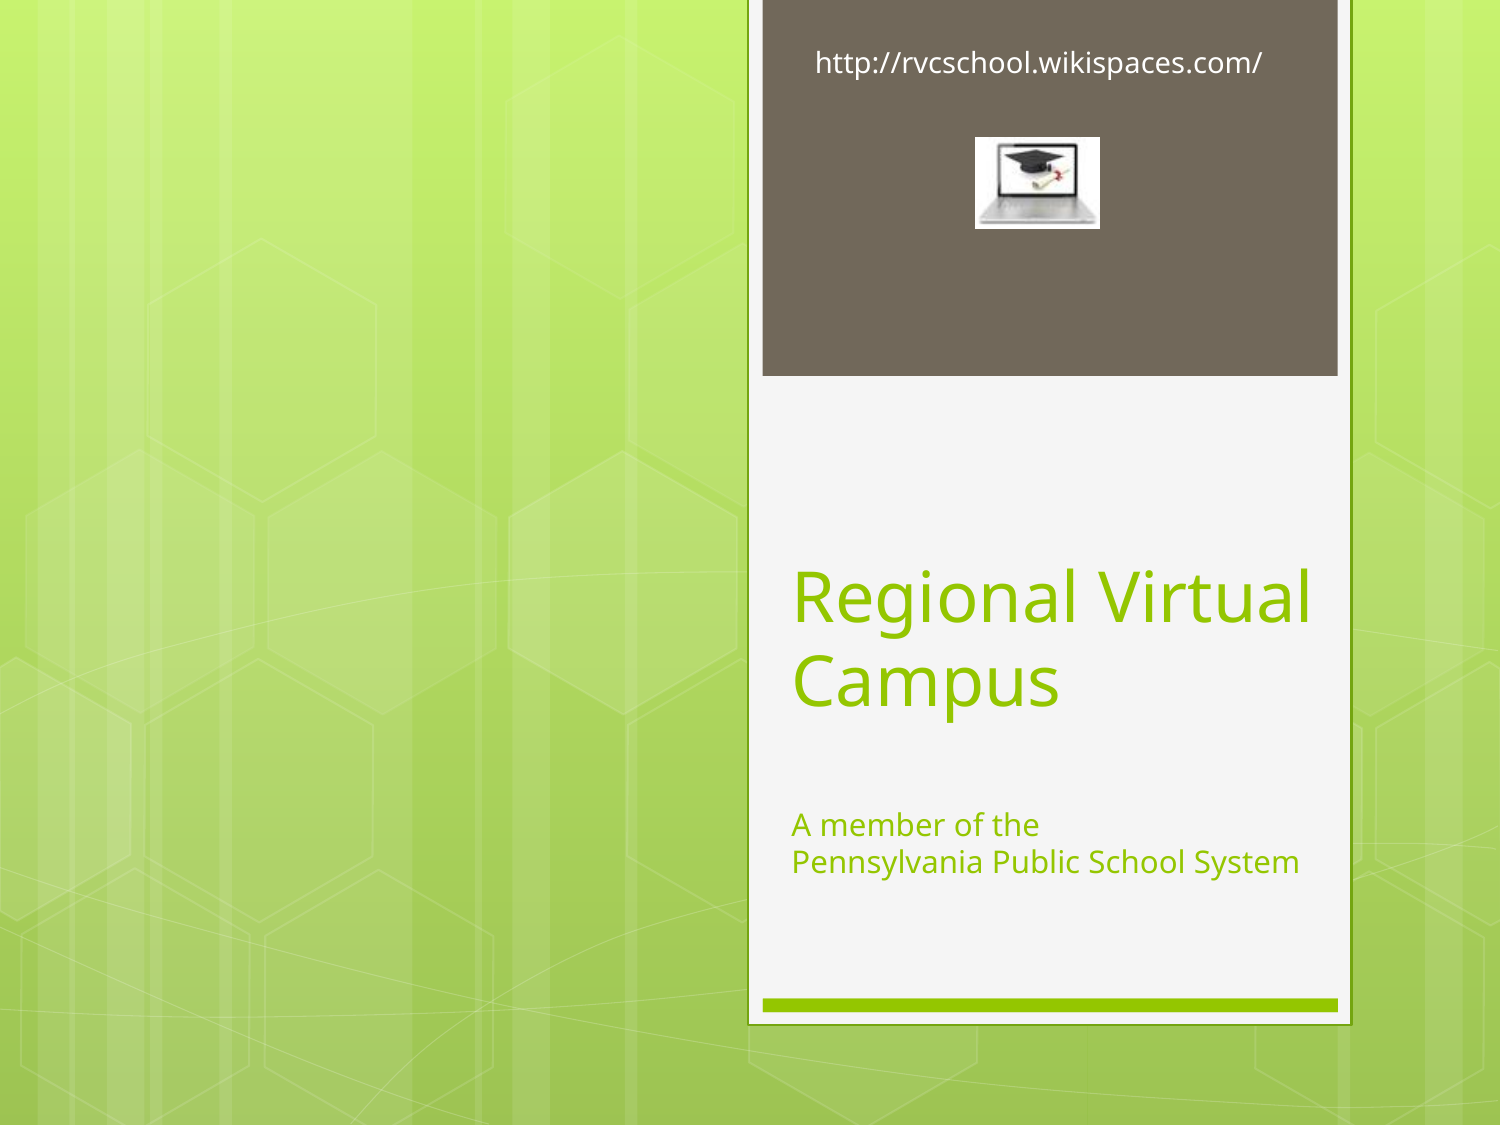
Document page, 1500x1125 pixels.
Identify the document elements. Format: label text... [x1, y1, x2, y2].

text_box http://rvcschool.wikispaces.com/ [799, 37, 1313, 88]
title Regional Virtual Campus A member of the Pennsylvania Public School System [776, 444, 1338, 888]
picture [974, 137, 1101, 229]
